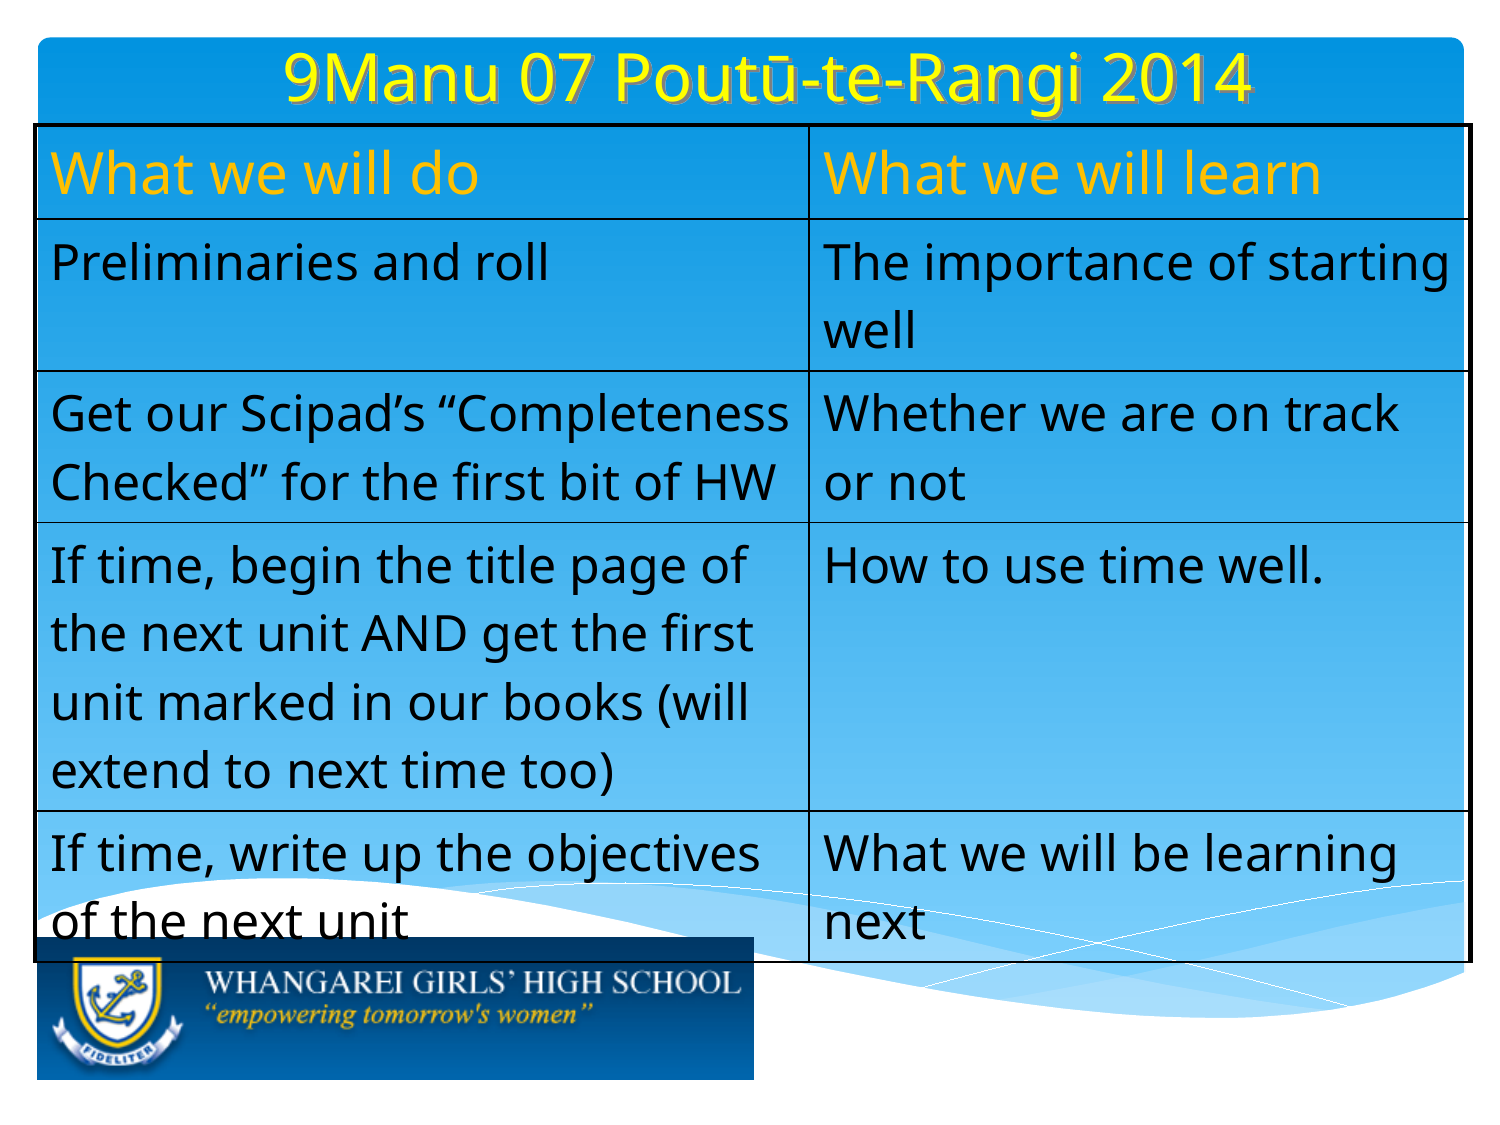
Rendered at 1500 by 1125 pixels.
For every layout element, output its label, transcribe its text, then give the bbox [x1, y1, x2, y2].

table_header What we will do [37, 127, 808, 218]
table_cell Get our Scipad’s “Completeness Checked” for the first bit of HW [37, 372, 808, 522]
text_box 9Manu 07 Poutū-te-Rangi 2014 [162, 24, 1375, 123]
table_cell The importance of starting well [810, 220, 1468, 370]
table_cell How to use time well. [810, 523, 1468, 810]
table_cell If time, write up the objectives of the next unit [37, 812, 808, 961]
table_cell Whether we are on track or not [810, 372, 1468, 522]
table_header What we will learn [810, 127, 1468, 218]
table_cell Preliminaries and roll [37, 220, 808, 370]
picture [37, 937, 754, 1080]
table_cell If time, begin the title page of the next unit AND get the first unit marked in our books (will extend to next time too) [37, 523, 808, 810]
table_cell What we will be learning next [810, 812, 1468, 961]
